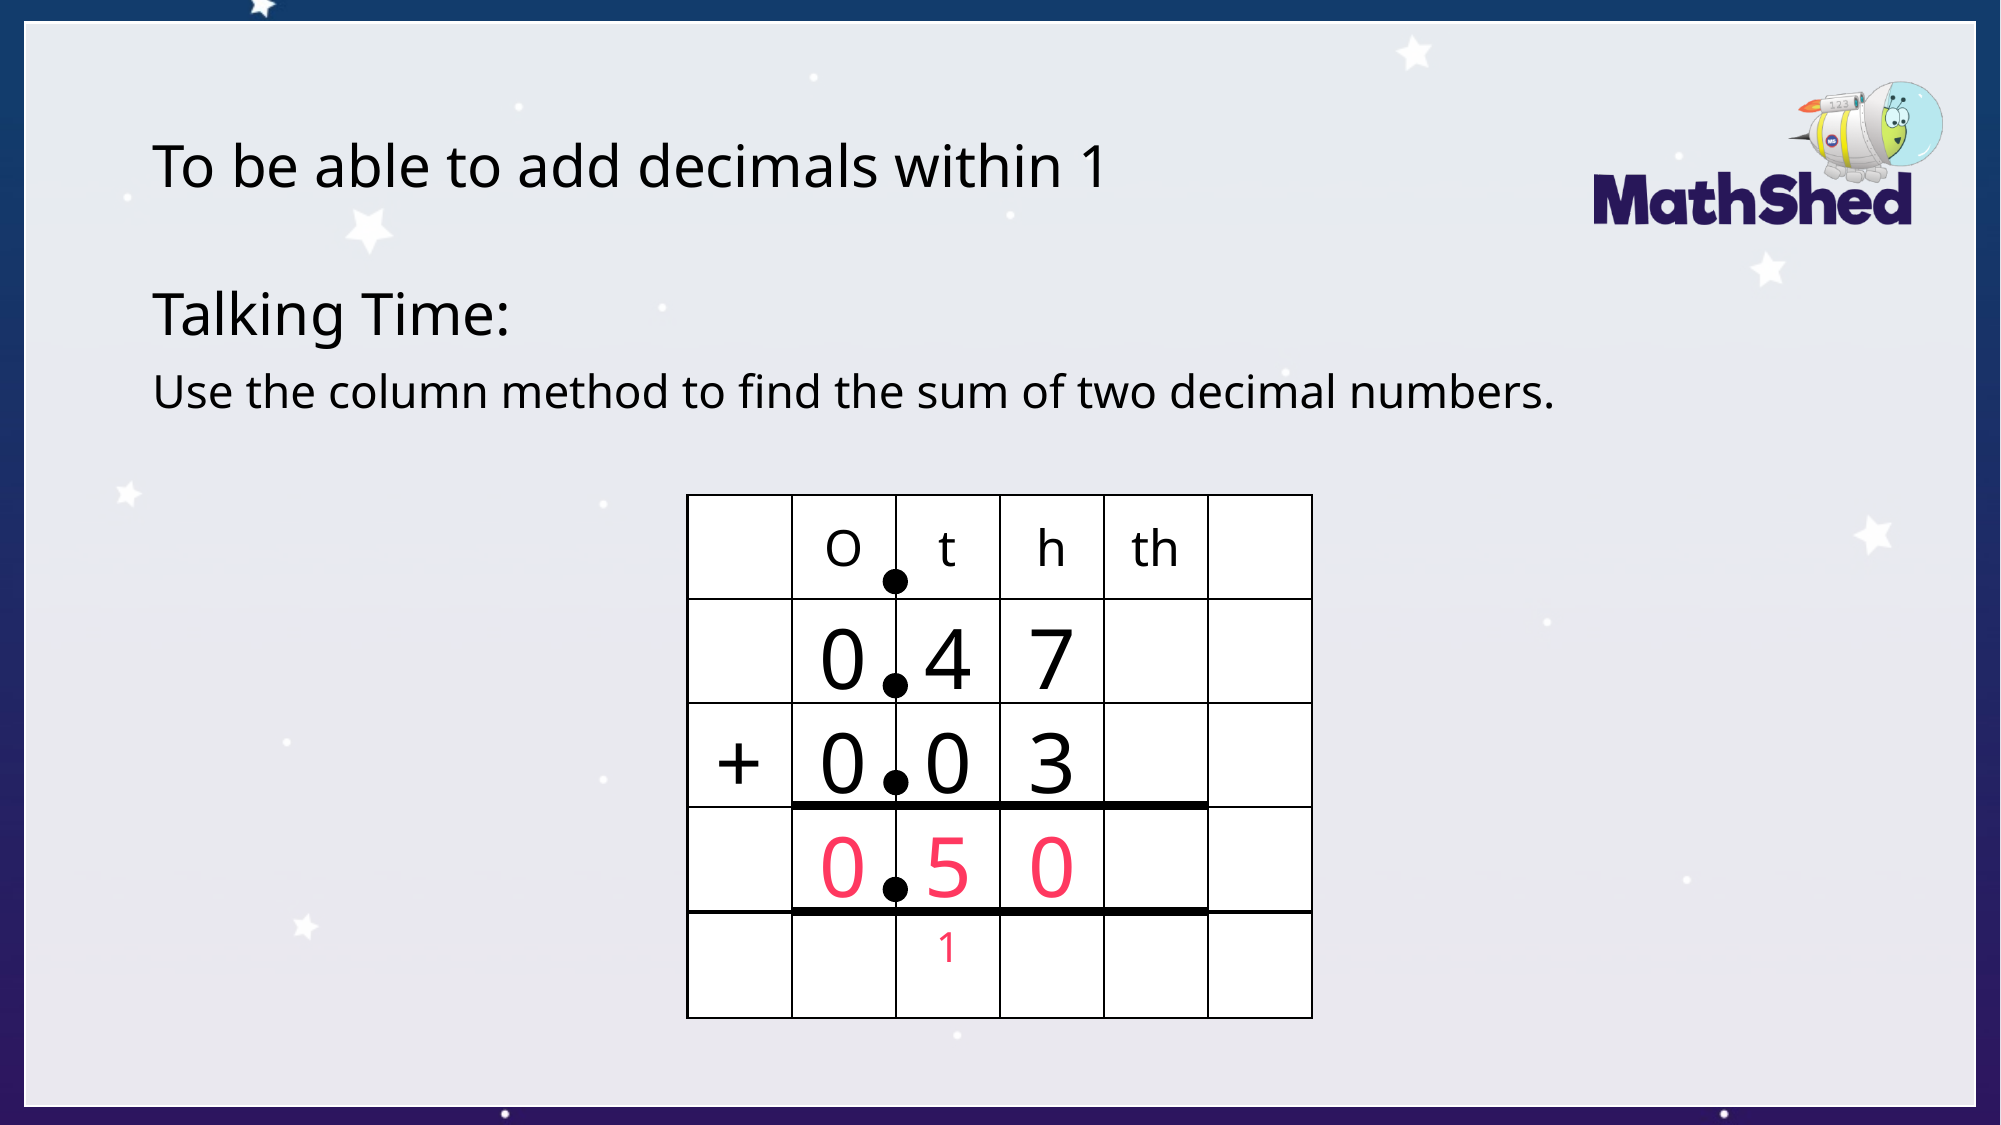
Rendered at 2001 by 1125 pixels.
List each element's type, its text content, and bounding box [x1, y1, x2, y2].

text_box 0 [999, 810, 1103, 907]
title To be able to add decimals within 1 [137, 59, 1578, 277]
text_box 3 [999, 702, 1103, 801]
text_box [882, 876, 908, 903]
text_box [999, 916, 1103, 1019]
text_box 5 [895, 810, 999, 907]
text_box 1 [895, 916, 999, 1019]
text_box [686, 598, 791, 702]
text_box [1103, 810, 1207, 907]
text_box 0 [791, 806, 895, 907]
text_box + [686, 702, 791, 806]
text_box [883, 769, 909, 796]
text_box 0 [791, 702, 895, 801]
text_box [1207, 806, 1313, 912]
text_box [1207, 912, 1313, 1019]
text_box h [999, 494, 1103, 598]
text_box 0 [895, 702, 999, 801]
text_box [1103, 916, 1207, 1019]
text_box [882, 673, 908, 699]
text_box [1207, 702, 1313, 806]
picture [0, 0, 2001, 1125]
text_box 4 [895, 598, 999, 702]
text_box 0 [791, 598, 895, 702]
text_box [1103, 702, 1207, 801]
text_box 7 [999, 598, 1103, 702]
text_box [686, 912, 791, 1019]
list Talking Time: Use the column method to find the sum of two decimal numbers. [137, 277, 1863, 992]
text_box t [895, 494, 999, 598]
text_box O [791, 494, 895, 598]
text_box [882, 568, 908, 595]
text_box [686, 806, 791, 912]
text_box th [1103, 494, 1207, 598]
text_box [1207, 598, 1313, 702]
text_box [686, 494, 791, 598]
text_box [791, 912, 895, 1019]
text_box [1103, 598, 1207, 702]
text_box [1207, 494, 1313, 598]
